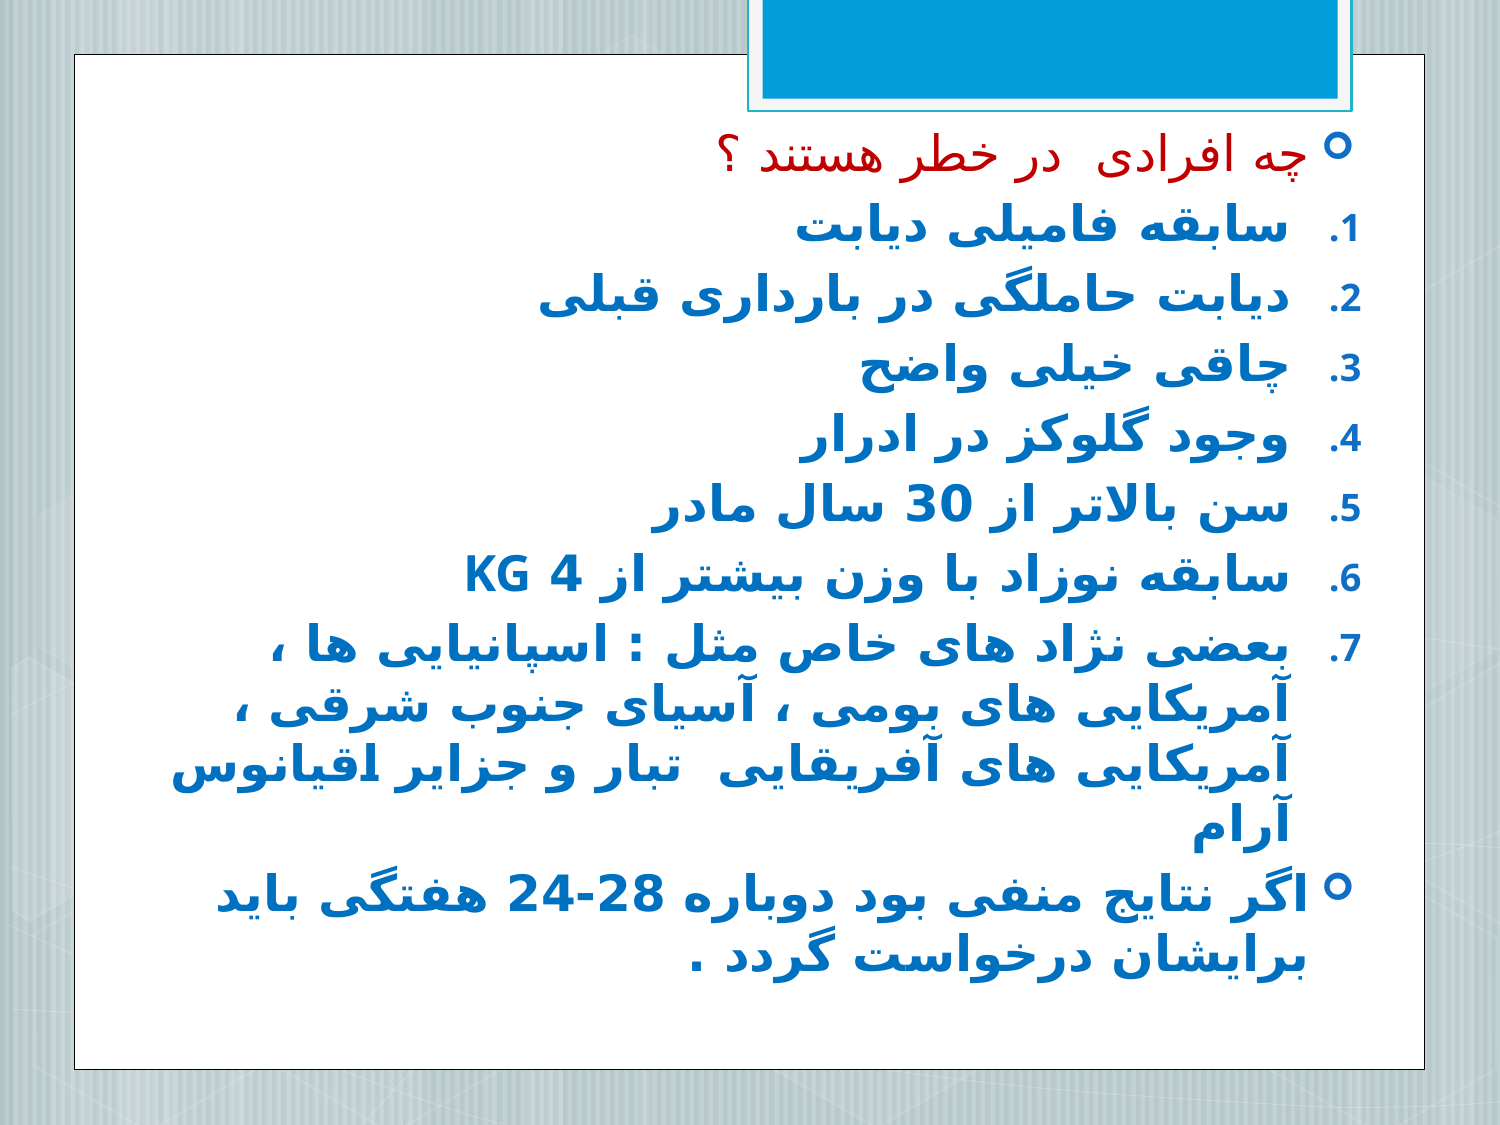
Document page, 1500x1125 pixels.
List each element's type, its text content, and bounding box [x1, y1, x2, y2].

list چه افرادی در خطر هستند ؟ سابقه فامیلی دیابت دیابت حاملگی در بارداری قبلی چاقی خیلی واضح وجود گلوکز در ادرار سن بالاتر از 30 سال مادر سابقه نوزاد با وزن بیشتر از 4 KG بعضی نژاد های خاص مثل : اسپانیایی ها ، آمریکایی های بومی ، آسیای جنوب شرقی ، آمریکایی های آفریقایی تبار و جزایر اقیانوس آرام اگر نتایج منفی بود دوباره 28-24 هفتگی باید برایشان درخواست گردد . [147, 113, 1382, 988]
